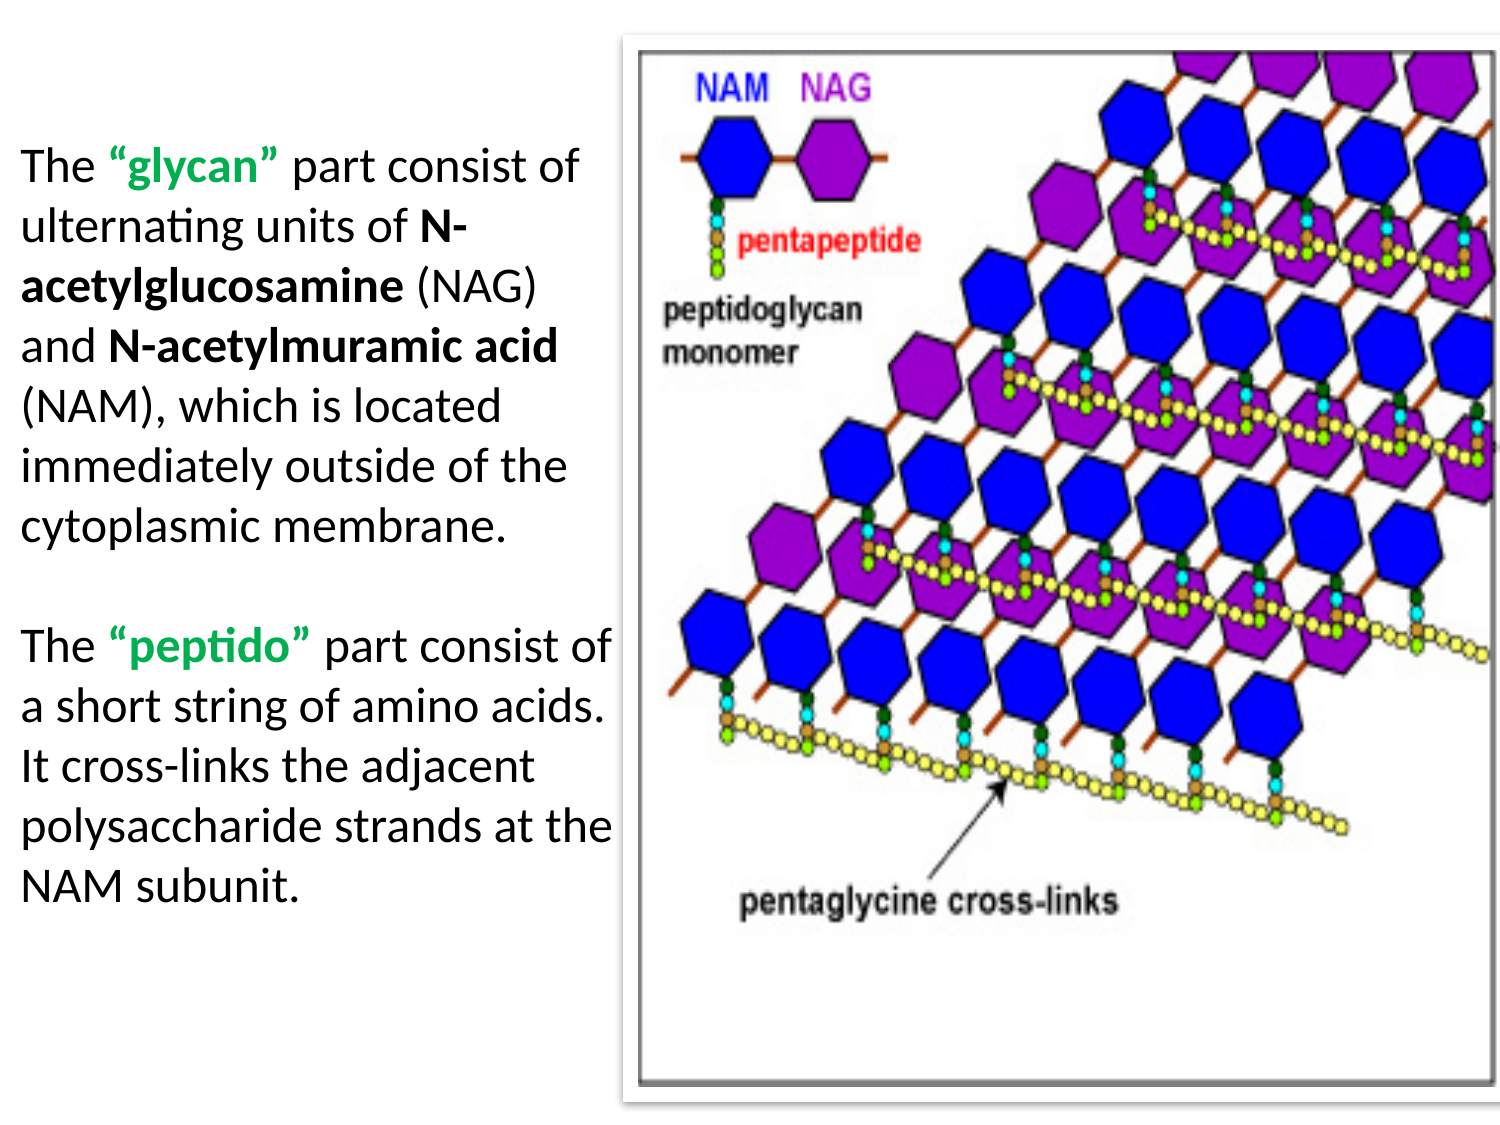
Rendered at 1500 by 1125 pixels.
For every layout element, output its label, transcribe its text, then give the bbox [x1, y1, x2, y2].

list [637, 49, 1500, 1088]
text_box The “glycan” part consist of ulternating units of N-acetylglucosamine (NAG) and N-acetylmuramic acid (NAM), which is located immediately outside of the cytoplasmic membrane. The “peptido” part consist of a short string of amino acids. It cross-links the adjacent polysaccharide strands at the NAM subunit. [5, 124, 631, 920]
